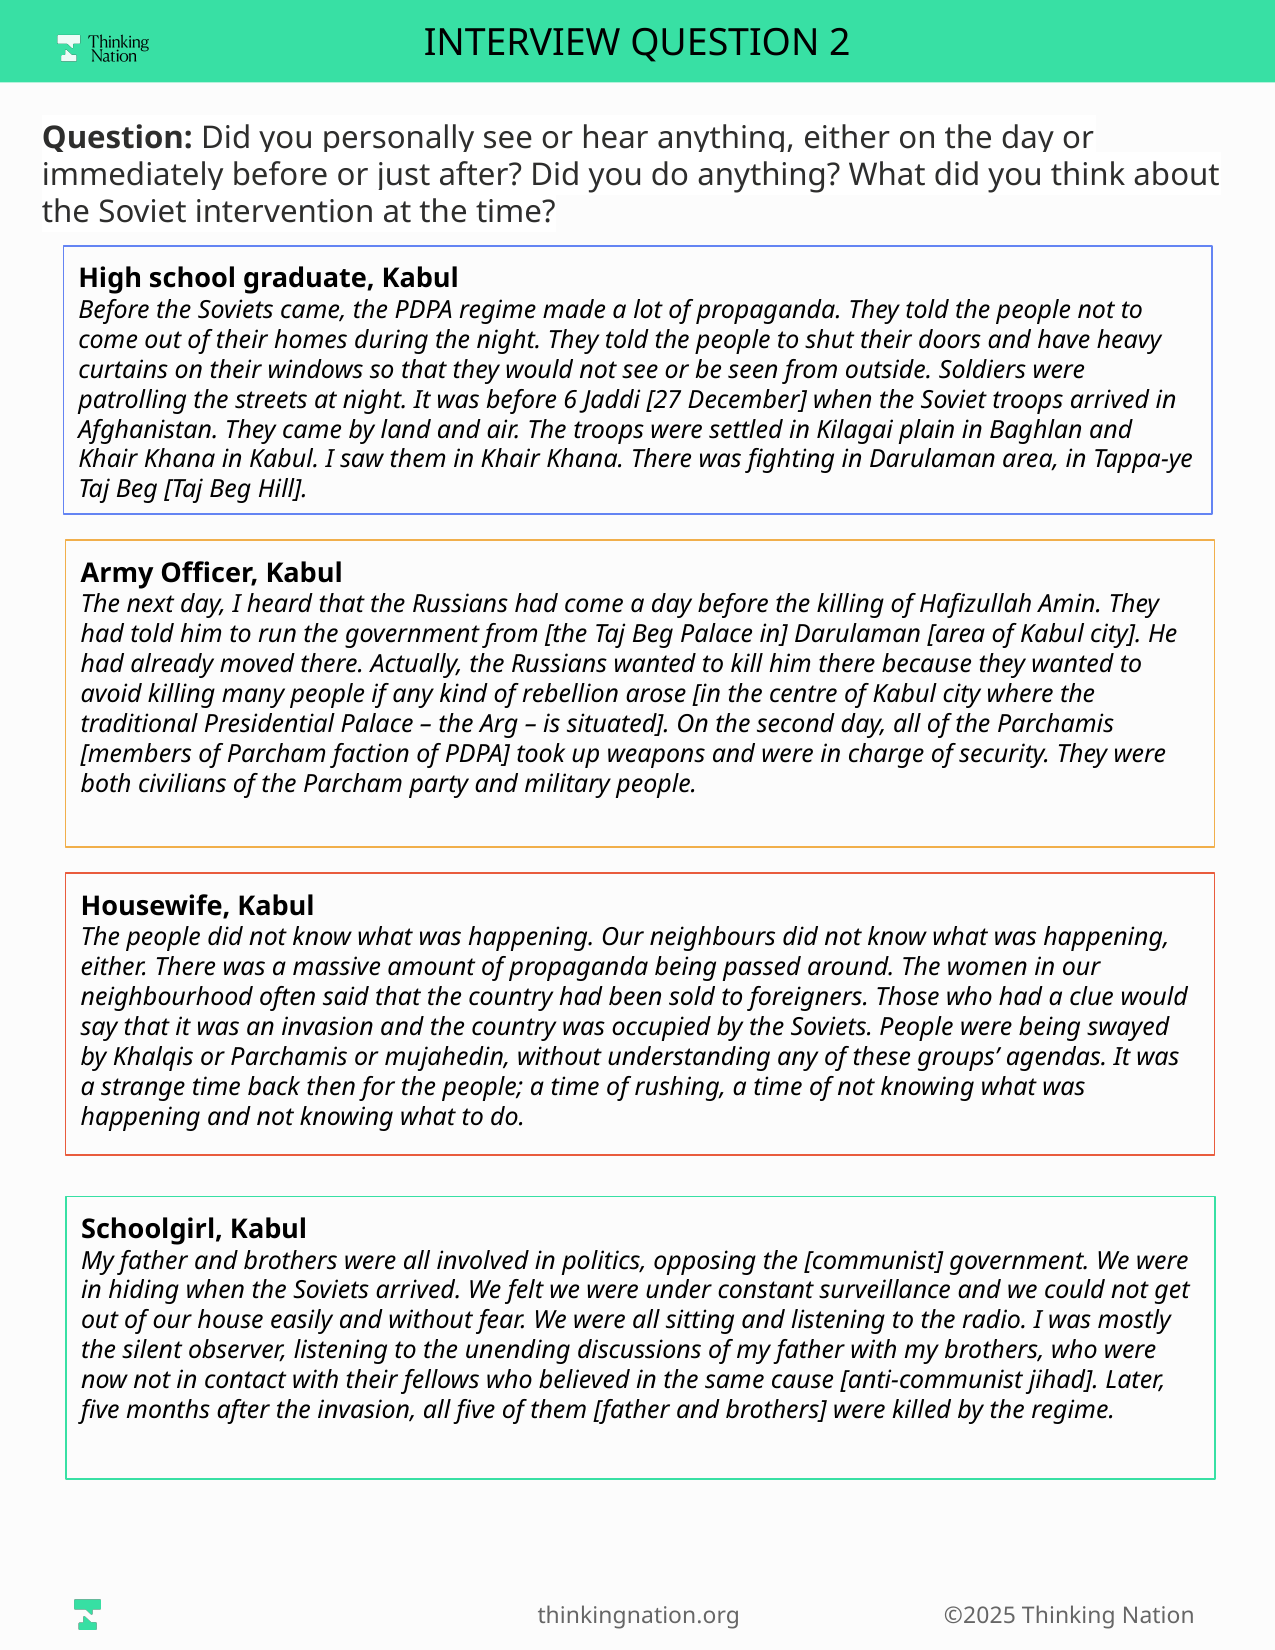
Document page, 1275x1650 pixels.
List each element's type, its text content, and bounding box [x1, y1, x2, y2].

picture [47, 26, 152, 71]
text_box Housewife, Kabul The people did not know what was happening. Our neighbours did not know what was happening, either. There was a massive amount of propaganda being passed around. The women in our neighbourhood often said that the country had been sold to foreigners. Those who had a clue would say that it was an invasion and the country was occupied by the Soviets. People were being swayed by Khalqis or Parchamis or mujahedin, without understanding any of these groups’ agendas. It was a strange time back then for the people; a time of rushing, a time of not knowing what was happening and not knowing what to do. [65, 873, 1215, 1156]
text_box thinkingnation.org [488, 1584, 790, 1636]
text_box Army Officer, Kabul The next day, I heard that the Russians had come a day before the killing of Hafizullah Amin. They had told him to run the government from [the Taj Beg Palace in] Darulaman [area of Kabul city]. He had already moved there. Actually, the Russians wanted to kill him there because they wanted to avoid killing many people if any kind of rebellion arose [in the centre of Kabul city where the traditional Presidential Palace – the Arg – is situated]. On the second day, all of the Parchamis [members of Parcham faction of PDPA] took up weapons and were in charge of security. They were both civilians of the Parcham party and military people. [65, 540, 1215, 848]
text_box Question: Did you personally see or hear anything, either on the day or immediately before or just after? Did you do anything? What did you think about the Soviet intervention at the time? [26, 101, 1248, 245]
picture [65, 1592, 109, 1636]
text_box INTERVIEW QUESTION 2 [0, 0, 1275, 83]
text_box High school graduate, Kabul Before the Soviets came, the PDPA regime made a lot of propaganda. They told the people not to come out of their homes during the night. They told the people to shut their doors and have heavy curtains on their windows so that they would not see or be seen from outside. Soldiers were patrolling the streets at night. It was before 6 Jaddi [27 December] when the Soviet troops arrived in Afghanistan. They came by land and air. The troops were settled in Kilagai plain in Baghlan and Khair Khana in Kabul. I saw them in Khair Khana. There was fighting in Darulaman area, in Tappa-ye Taj Beg [Taj Beg Hill]. [63, 245, 1213, 515]
text_box ©2025 Thinking Nation [909, 1584, 1211, 1636]
text_box Schoolgirl, Kabul My father and brothers were all involved in politics, opposing the [communist] government. We were in hiding when the Soviets arrived. We felt we were under constant surveillance and we could not get out of our house easily and without fear. We were all sitting and listening to the radio. I was mostly the silent observer, listening to the unending discussions of my father with my brothers, who were now not in contact with their fellows who believed in the same cause [anti-communist jihad]. Later, five months after the invasion, all five of them [father and brothers] were killed by the regime. [66, 1196, 1215, 1479]
